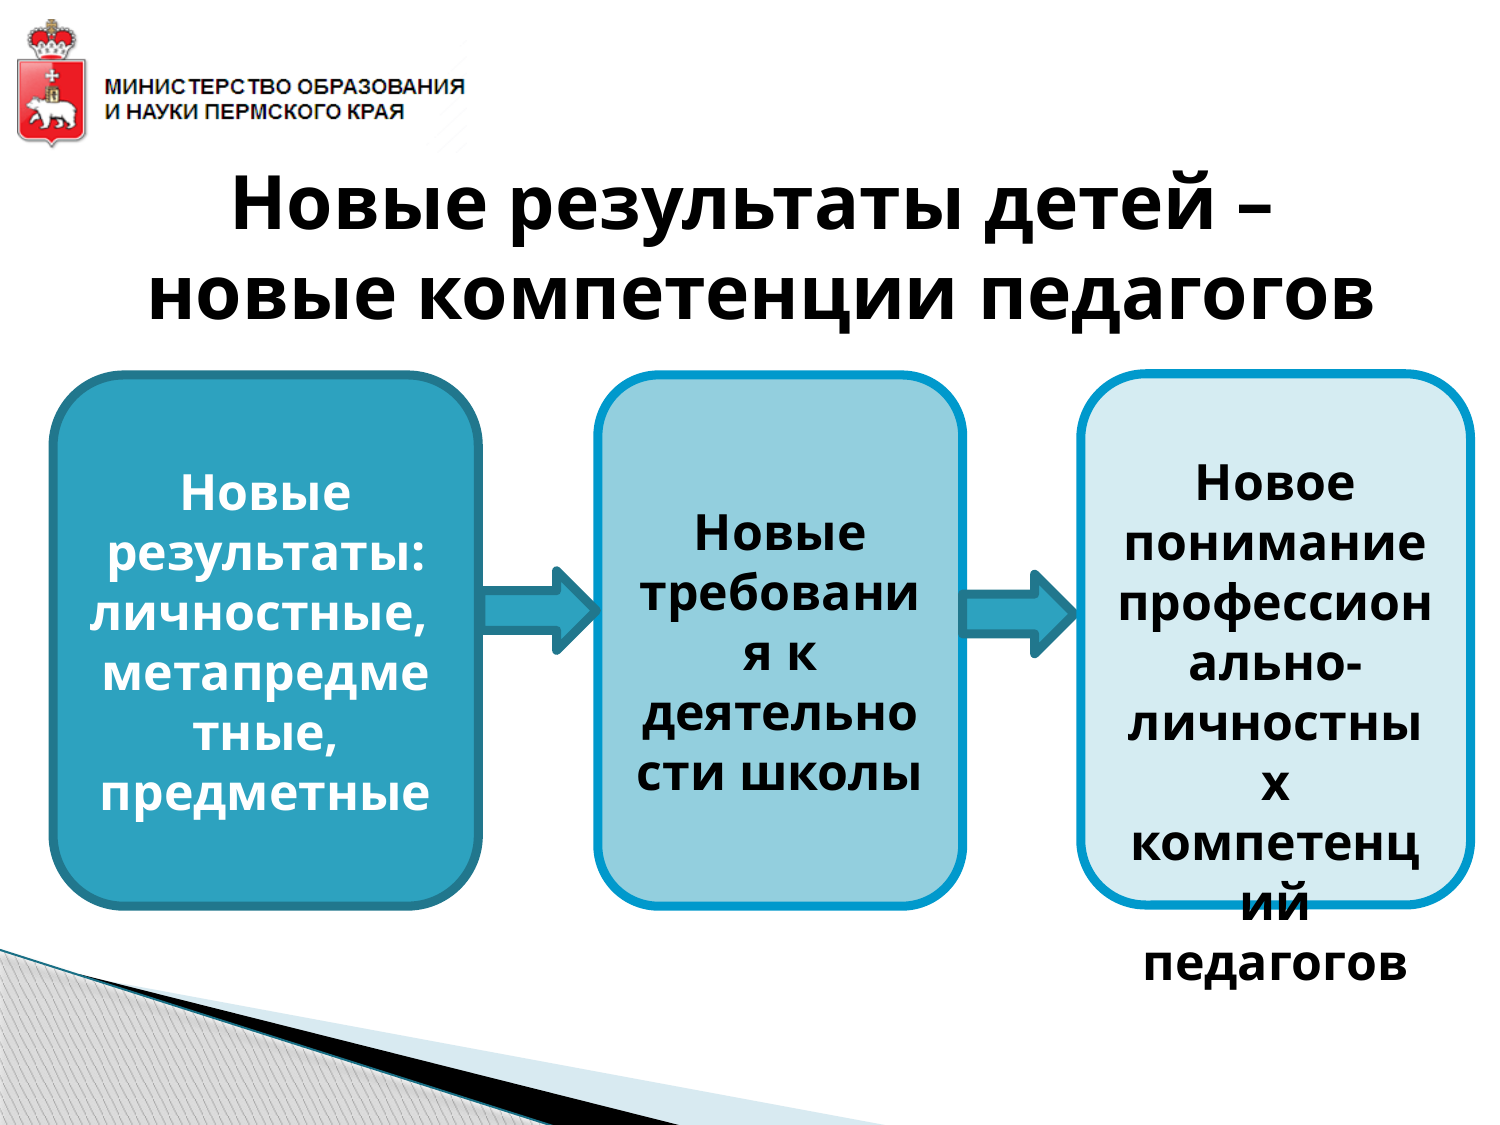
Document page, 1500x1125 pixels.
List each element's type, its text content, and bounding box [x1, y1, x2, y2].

picture [17, 18, 467, 153]
text_box Новое понимание профессионально-личностных компетенций педагогов [1076, 369, 1476, 910]
text_box [476, 566, 601, 655]
text_box Новые требования к деятельности школы [593, 370, 968, 911]
text_box [958, 569, 1076, 659]
title Новые результаты детей – новые компетенции педагогов [53, 150, 1471, 339]
text_box Новые результаты: личностные, метапредметные, предметные [48, 370, 483, 911]
